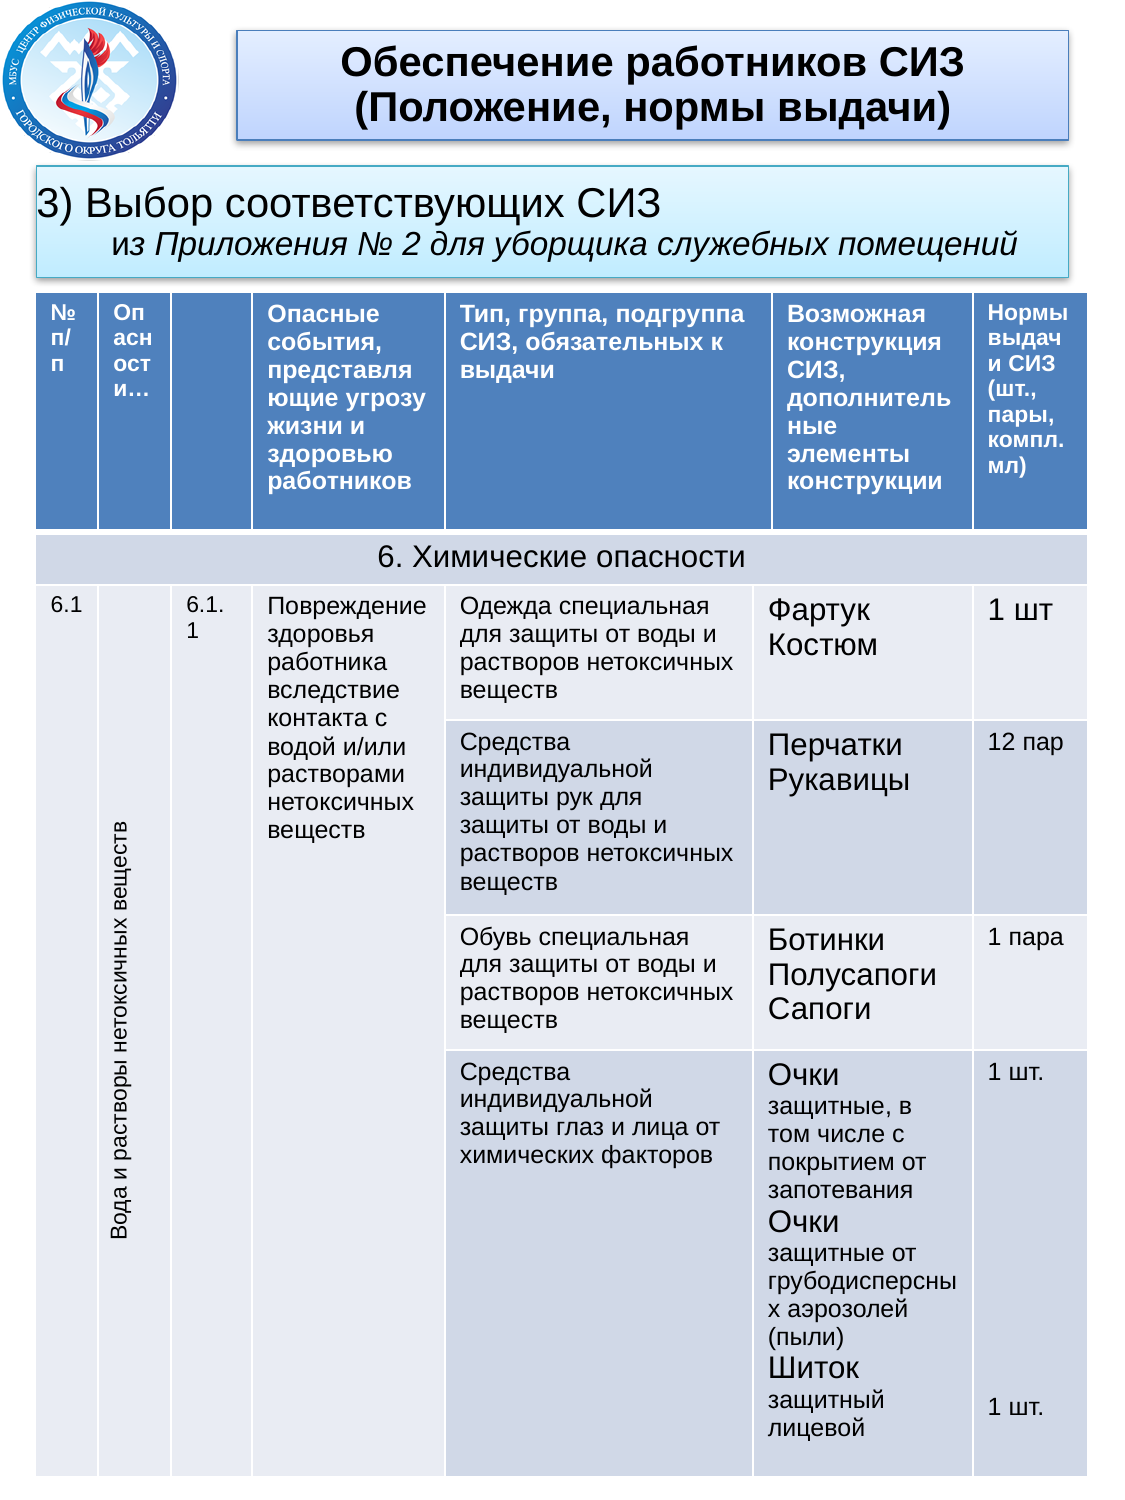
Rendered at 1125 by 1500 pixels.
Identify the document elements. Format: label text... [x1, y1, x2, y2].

table_cell 6.1.1 [172, 586, 251, 1476]
title Обеспечение работников СИЗ (Положение, нормы выдачи) [236, 30, 1069, 141]
table_cell 6.1 [36, 586, 97, 1476]
table_cell Средства индивидуальной защиты рук для защиты от воды и растворов нетоксичных веществ [446, 721, 752, 914]
table_cell Ботинки Полусапоги Сапоги [754, 916, 972, 1049]
table_cell 1 пара [974, 916, 1087, 1049]
table_cell 12 пар [974, 721, 1087, 914]
table_header Нормы выдачи СИЗ (шт., пары, компл. мл) [974, 293, 1087, 529]
table_cell 1 шт [974, 586, 1087, 719]
table_cell Обувь специальная для защиты от воды и растворов нетоксичных веществ [446, 916, 752, 1049]
picture [0, 0, 179, 161]
table_header Опасности… [99, 293, 170, 529]
title 3) Выбор соответствующих СИЗ из Приложения № 2 для уборщика служебных помещений [36, 165, 1069, 278]
table_cell Вода и растворы нетоксичных веществ [99, 586, 170, 1476]
table_cell Одежда специальная для защиты от воды и растворов нетоксичных веществ [446, 586, 752, 719]
table_header Опасные события, представляющие угрозу жизни и здоровью работников [253, 293, 444, 529]
table_cell Перчатки Рукавицы [754, 721, 972, 914]
table_header Тип, группа, подгруппа СИЗ, обязательных к выдачи [446, 293, 771, 529]
table_cell Очки защитные, в том числе с покрытием от запотевания Очки защитные от грубодисперсных аэрозолей (пыли) Шиток защитный лицевой [754, 1051, 972, 1476]
table_cell 1 шт. 1 шт. [974, 1051, 1087, 1476]
table_cell 6. Химические опасности [36, 535, 1087, 584]
table_header [172, 293, 251, 529]
table_cell Фартук Костюм [754, 586, 972, 719]
table_header № п/п [36, 293, 97, 529]
table_header Возможная конструкция СИЗ, дополнительные элементы конструкции [773, 293, 972, 529]
table_cell Средства индивидуальной защиты глаз и лица от химических факторов [446, 1051, 752, 1476]
table_cell Повреждение здоровья работника вследствие контакта с водой и/или растворами нетоксичных веществ [253, 586, 444, 1476]
